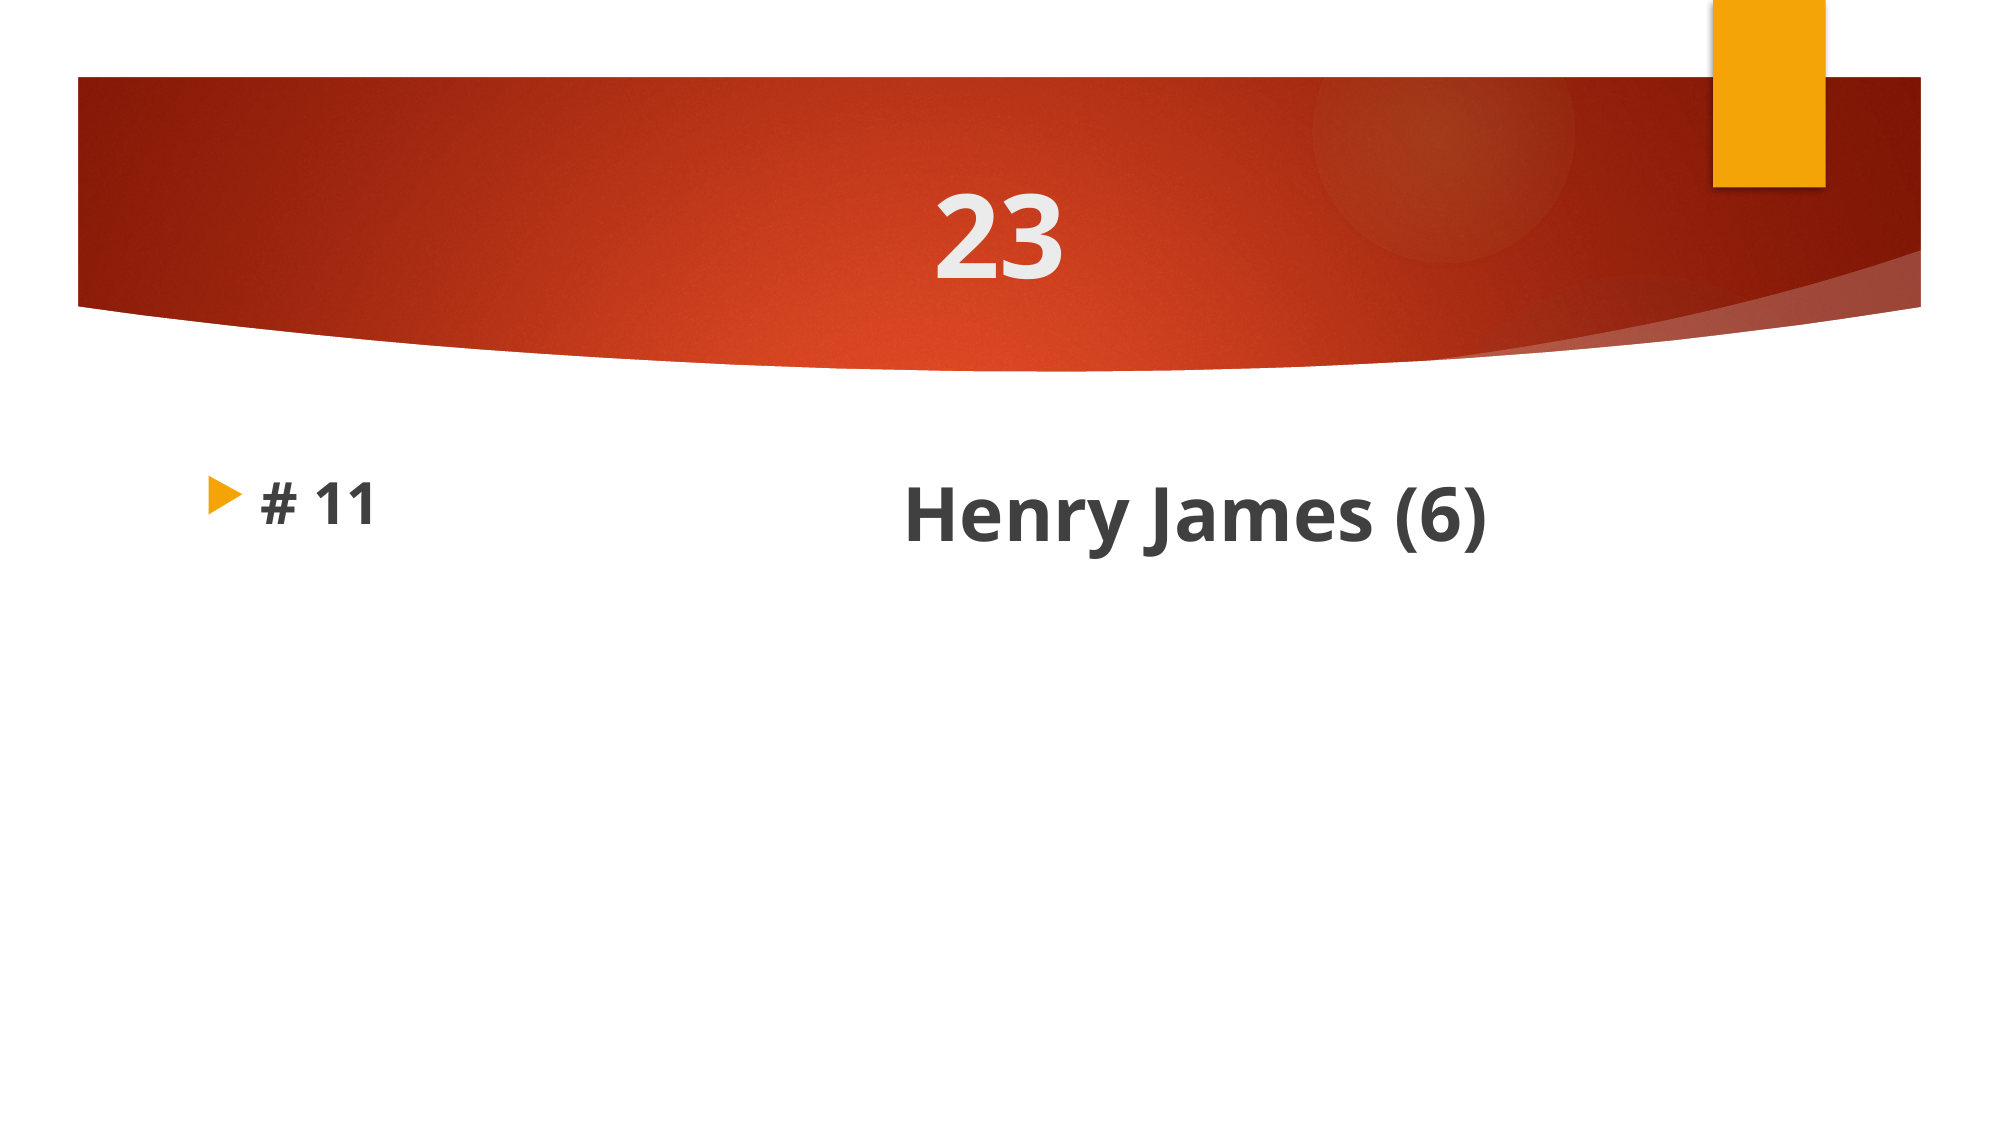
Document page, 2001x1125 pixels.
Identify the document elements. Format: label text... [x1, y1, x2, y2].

title 23 [281, 155, 1719, 309]
list # 11 [189, 458, 484, 578]
text_box Henry James (6) [576, 458, 1815, 974]
